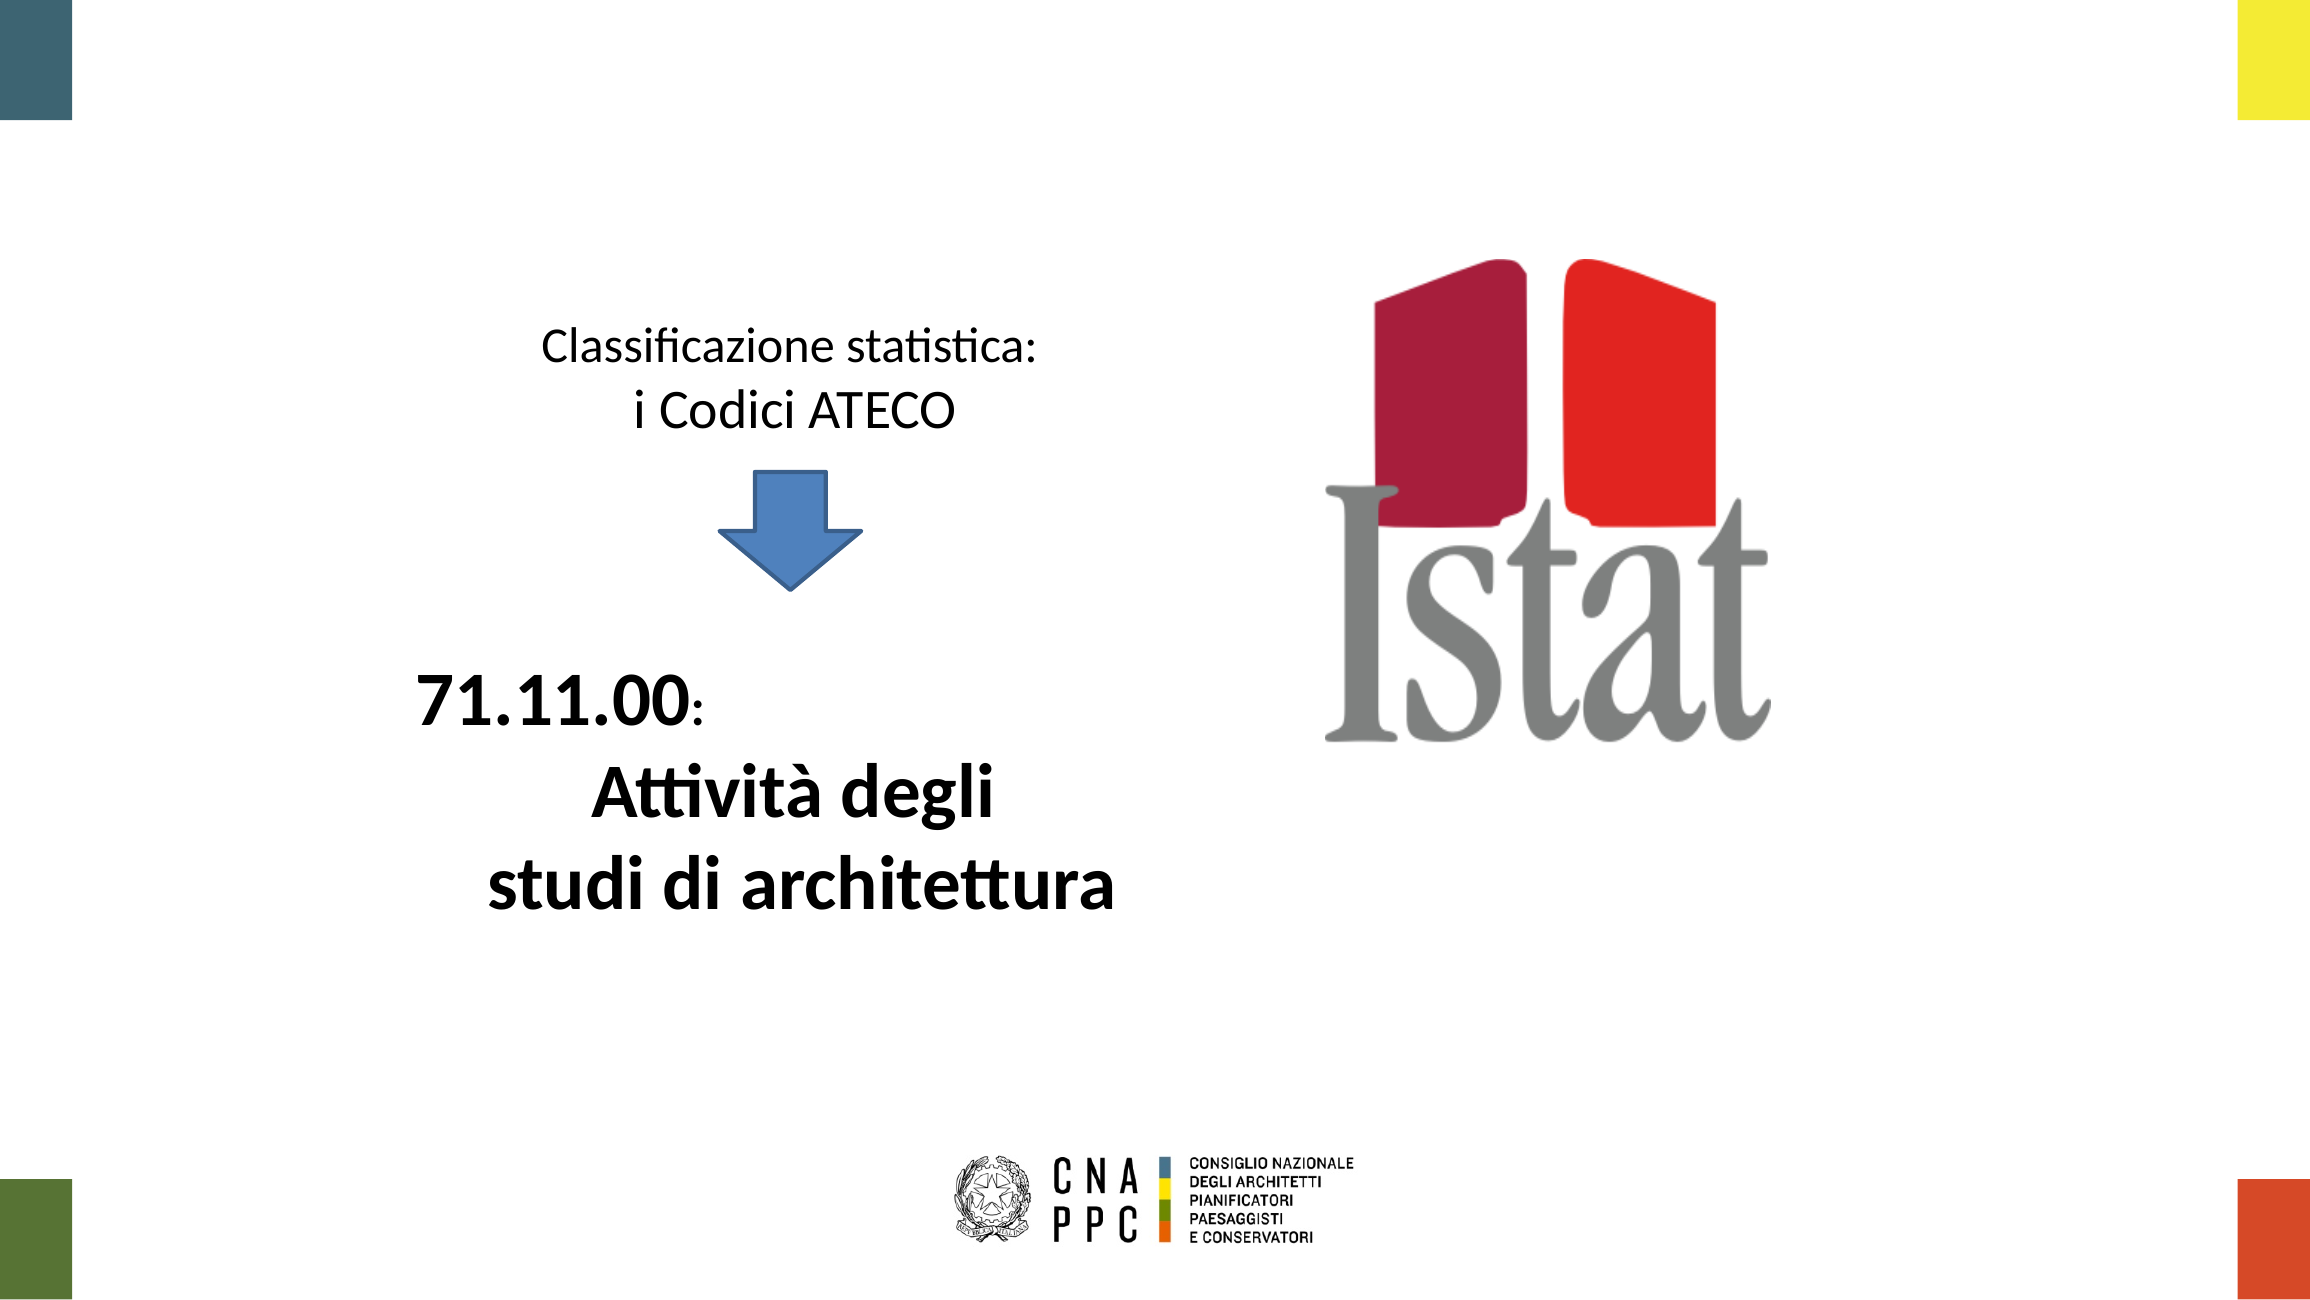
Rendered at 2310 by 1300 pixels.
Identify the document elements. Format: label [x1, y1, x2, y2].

text_box [0, 0, 2310, 1300]
picture [1324, 259, 1772, 744]
picture [938, 1141, 1371, 1260]
